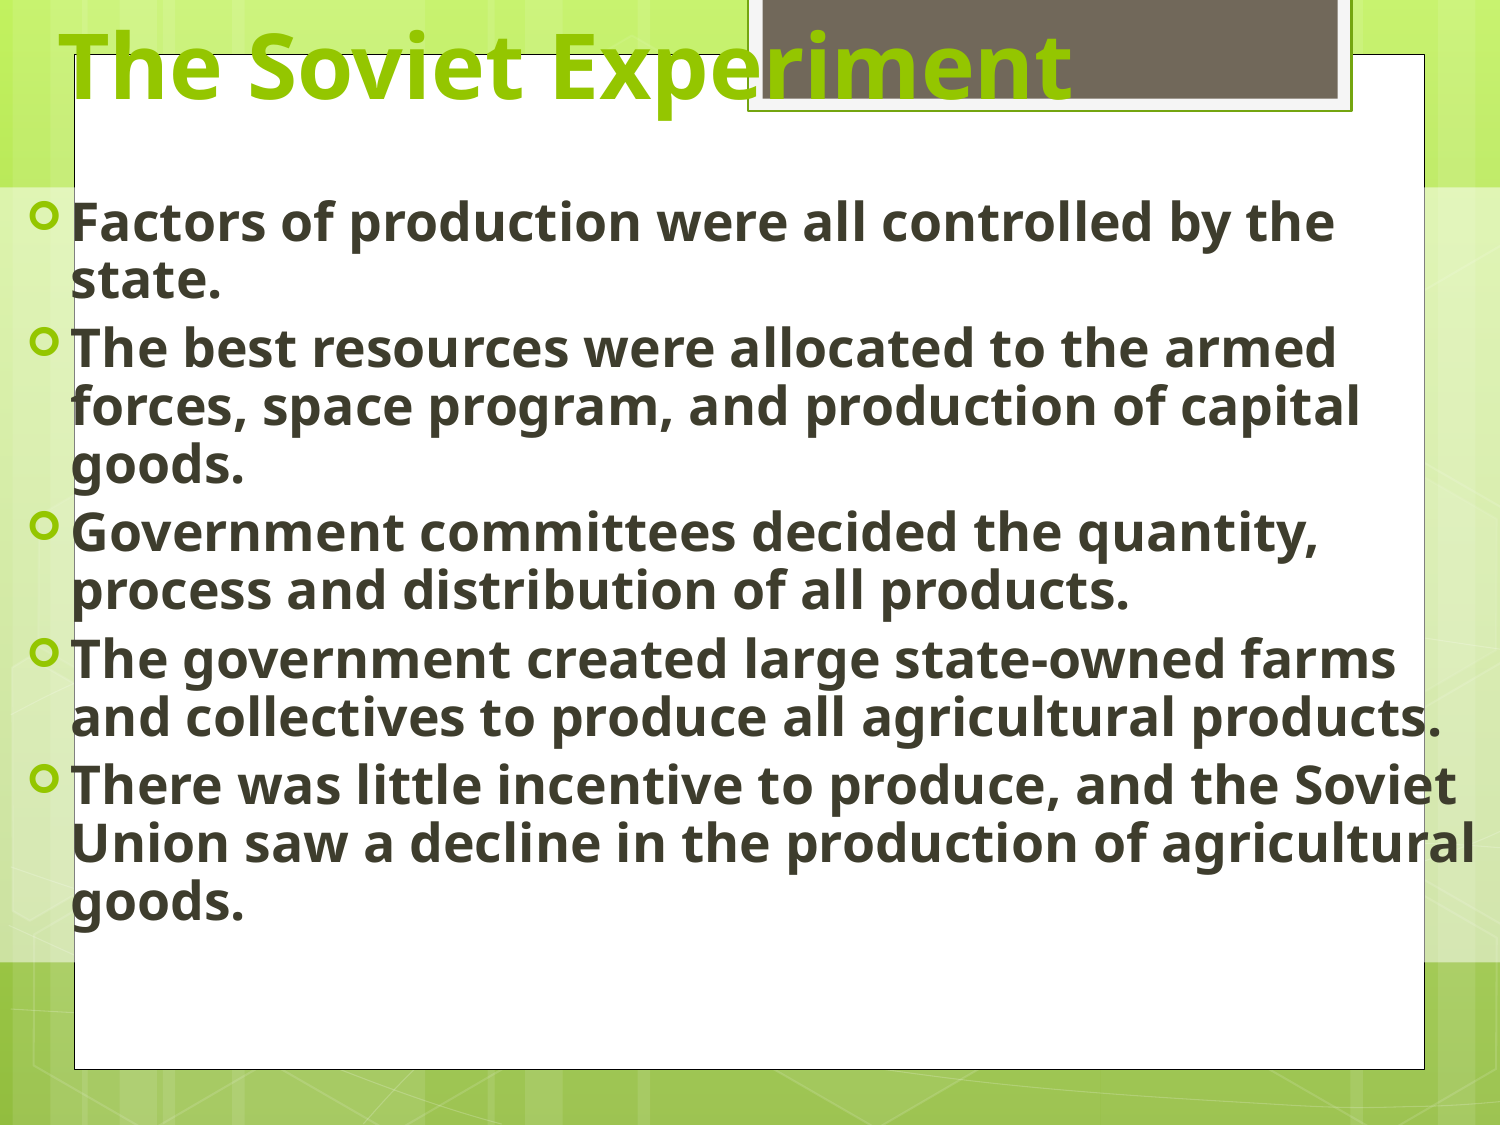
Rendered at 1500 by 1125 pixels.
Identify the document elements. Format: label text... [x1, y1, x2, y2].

title The Soviet Experiment [0, 0, 1463, 125]
list Factors of production were all controlled by the state. The best resources were allocated to the armed forces, space program, and production of capital goods. Government committees decided the quantity, process and distribution of all products. The government created large state-owned farms and collectives to produce all agricultural products. There was little incentive to produce, and the Soviet Union saw a decline in the production of agricultural goods. [0, 187, 1500, 963]
